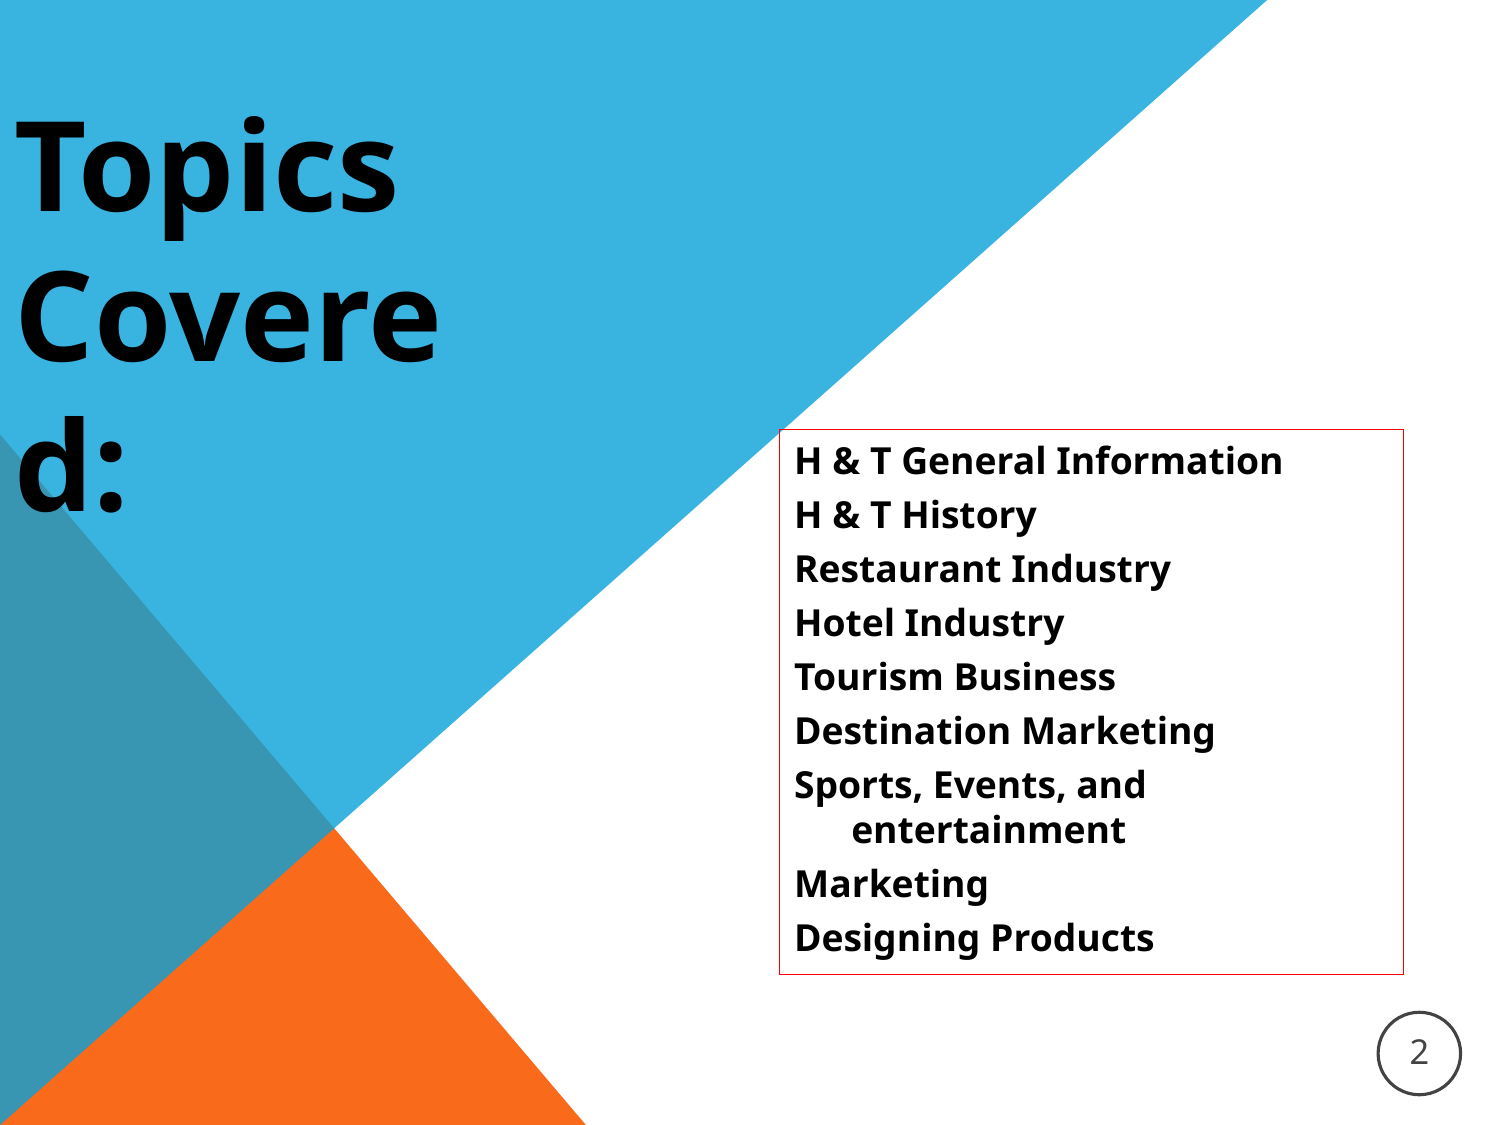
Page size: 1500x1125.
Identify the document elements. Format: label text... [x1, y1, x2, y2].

list H & T General Information H & T History Restaurant Industry Hotel Industry Tourism Business Destination Marketing Sports, Events, and entertainment Marketing Designing Products [779, 429, 1404, 975]
slide_number 2 [1376, 1010, 1463, 1097]
text_box Topics Covered: [0, 78, 537, 544]
